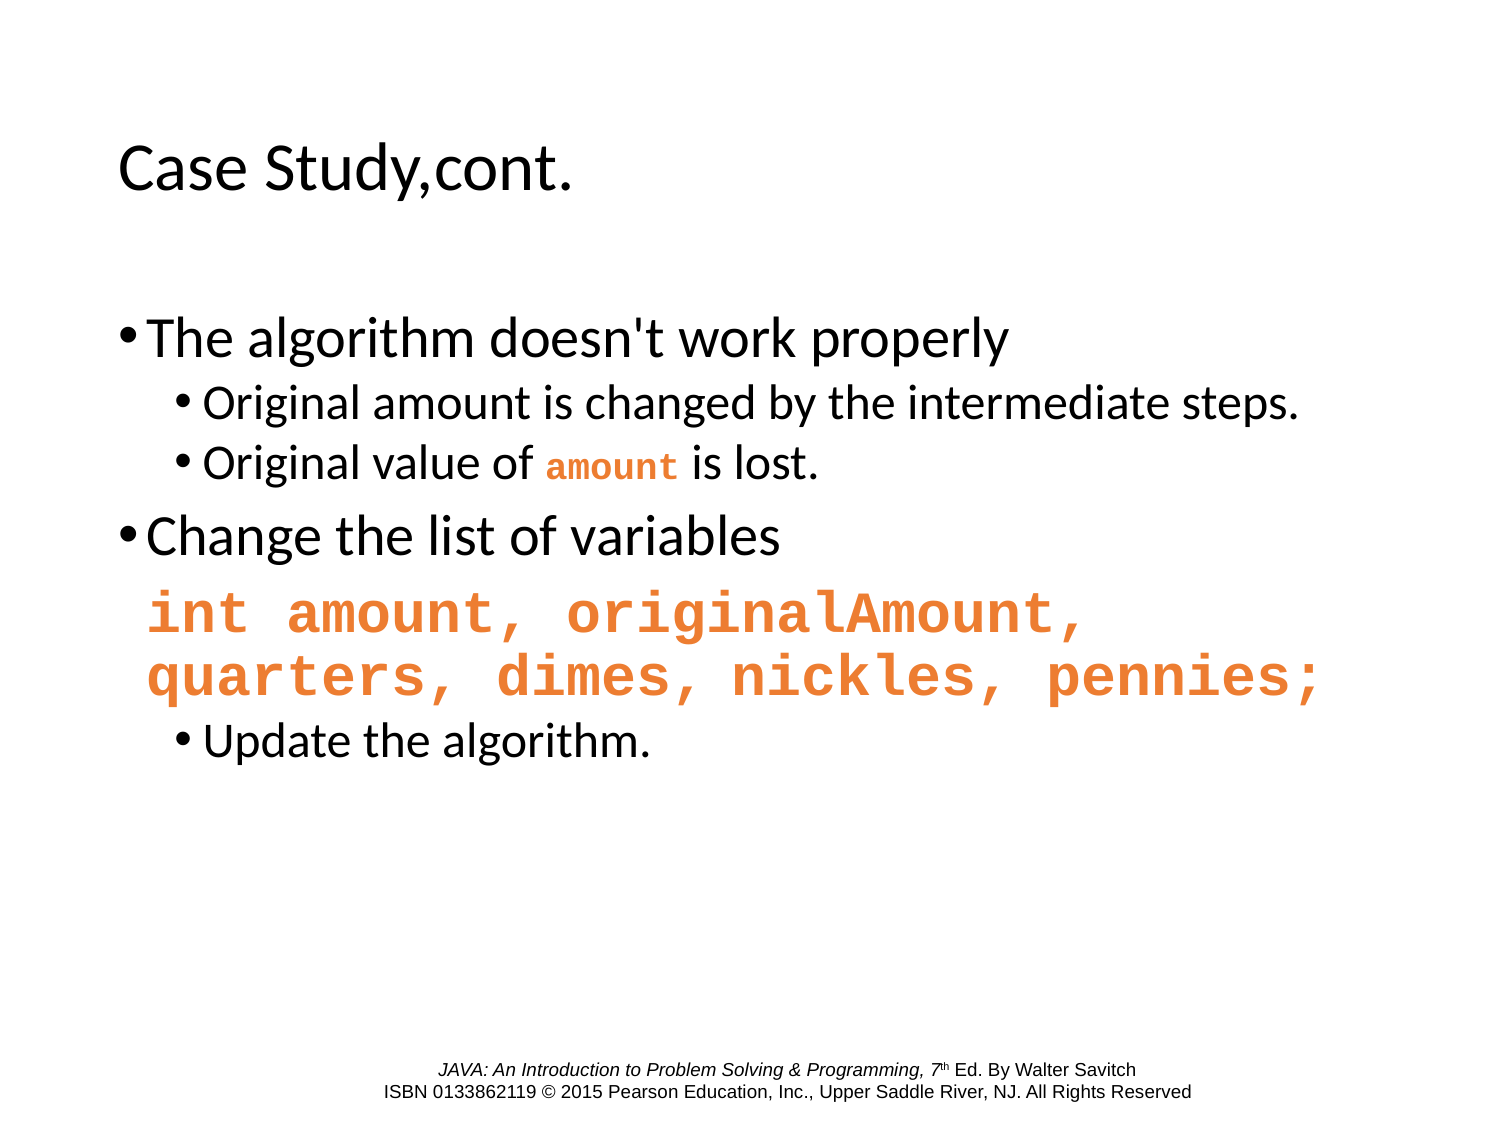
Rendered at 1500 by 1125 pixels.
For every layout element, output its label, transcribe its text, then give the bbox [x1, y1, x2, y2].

title Case Study,cont. [103, 59, 1397, 278]
list The algorithm doesn't work properly Original amount is changed by the intermediate steps. Original value of amount is lost. Change the list of variables int amount, originalAmount, quarters, dimes, nickles, pennies; Update the algorithm. [103, 299, 1397, 1014]
